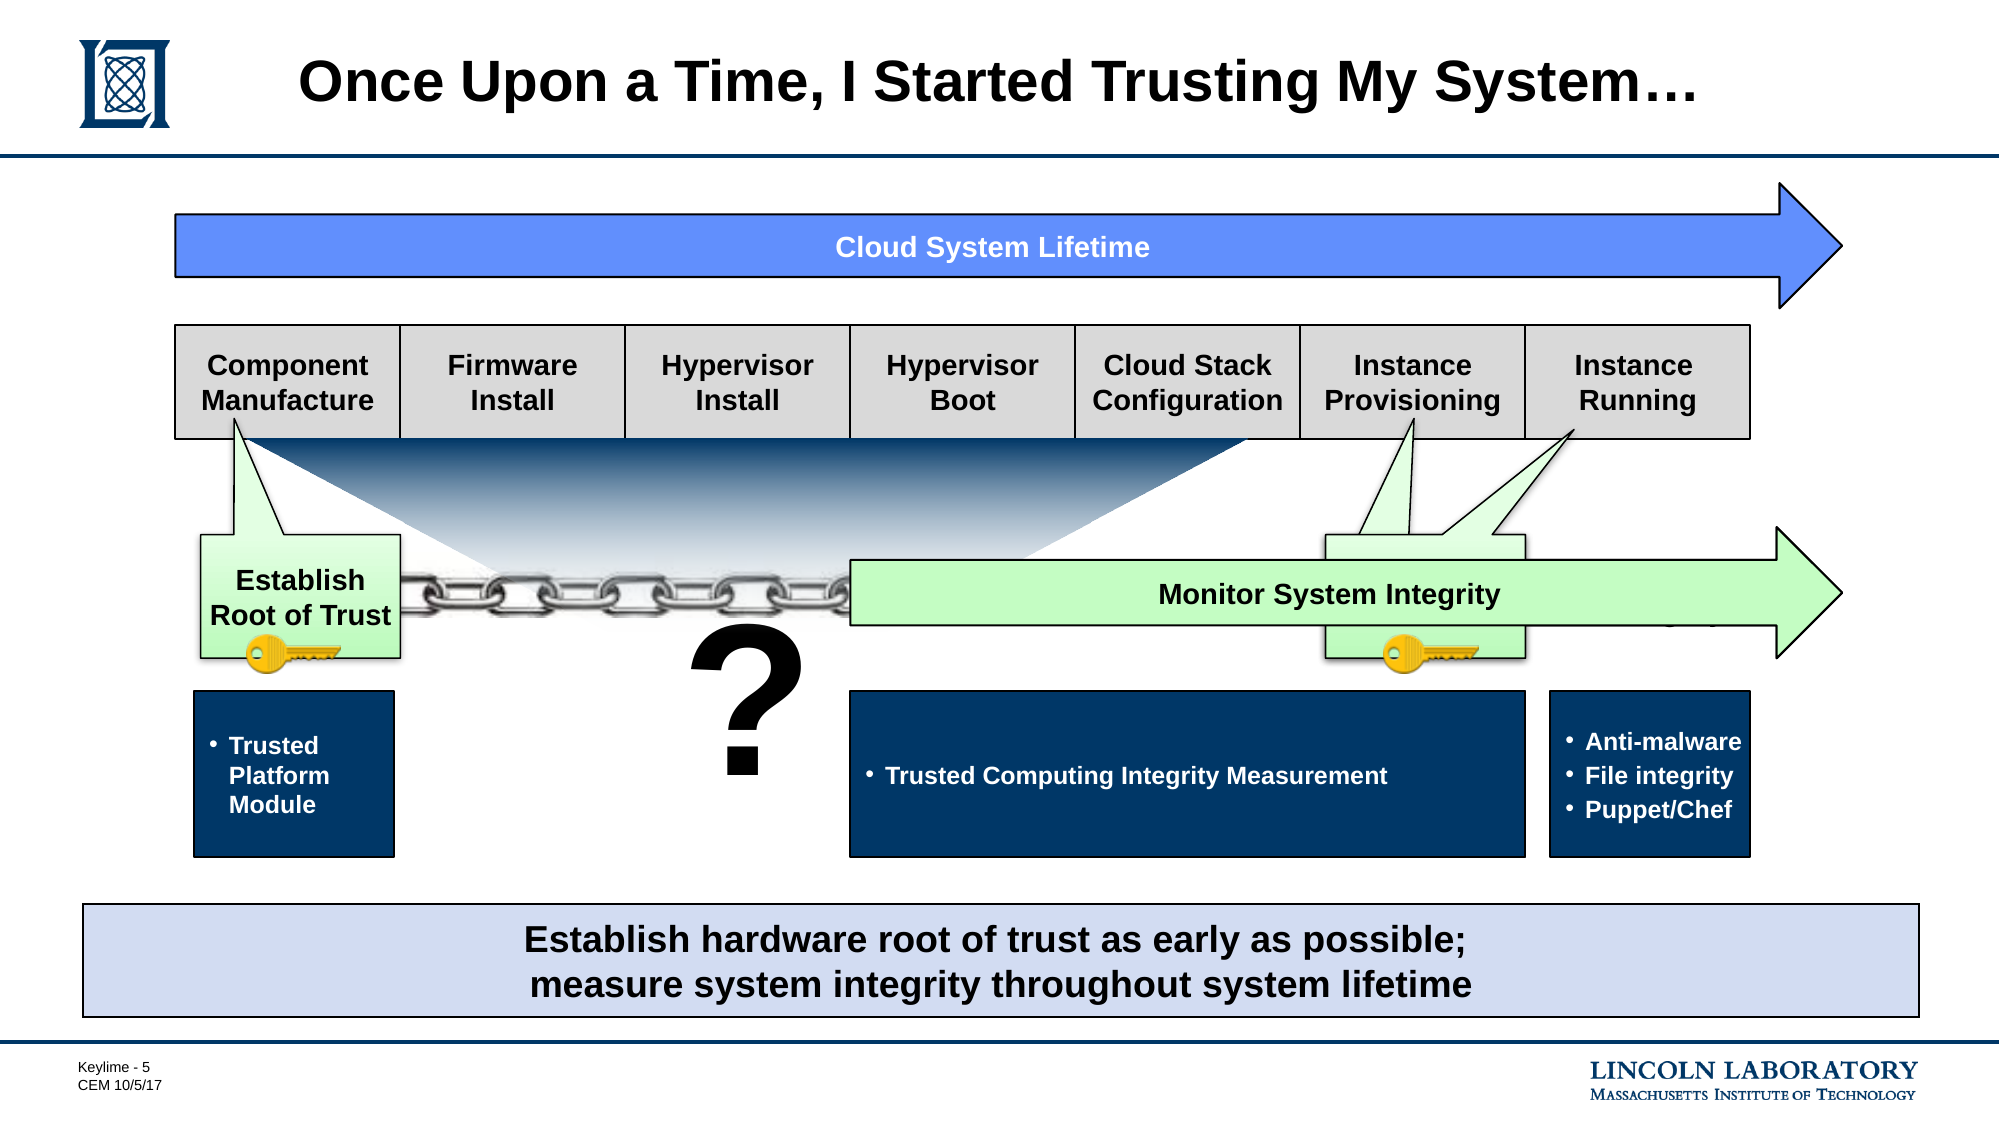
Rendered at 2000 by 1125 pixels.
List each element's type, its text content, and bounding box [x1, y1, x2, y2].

text_box Instance Provisioning [1301, 324, 1525, 439]
text_box Firmware Install [400, 324, 625, 438]
text_box Cloud Stack Configuration [1075, 324, 1301, 439]
text_box Anti-malware File integrity Puppet/Chef [1550, 690, 1751, 858]
text_box Trusted Computing Integrity Measurement [850, 690, 1320, 858]
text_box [1325, 534, 1526, 858]
title Once Upon a Time, I Started Trusting My System… [205, 16, 1794, 151]
picture [1588, 1061, 1918, 1100]
text_box Component Manufacture [175, 324, 400, 439]
text_box Cloud System Lifetime [175, 183, 1843, 309]
text_box ? [667, 662, 830, 827]
text_box Instance Running [1525, 324, 1751, 439]
text_box Monitor System Integrity [850, 559, 1320, 626]
text_box Establish hardware root of trust as early as possible; measure system integrity throughout system lifetime [83, 903, 1920, 1017]
picture [79, 40, 170, 128]
text_box Hypervisor Boot [850, 324, 1075, 438]
text_box [246, 438, 1248, 559]
text_box Monitor System Integrity [1530, 527, 1843, 659]
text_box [193, 534, 401, 858]
picture [401, 552, 851, 619]
text_box Hypervisor Install [625, 324, 850, 438]
text_box [598, 625, 896, 691]
